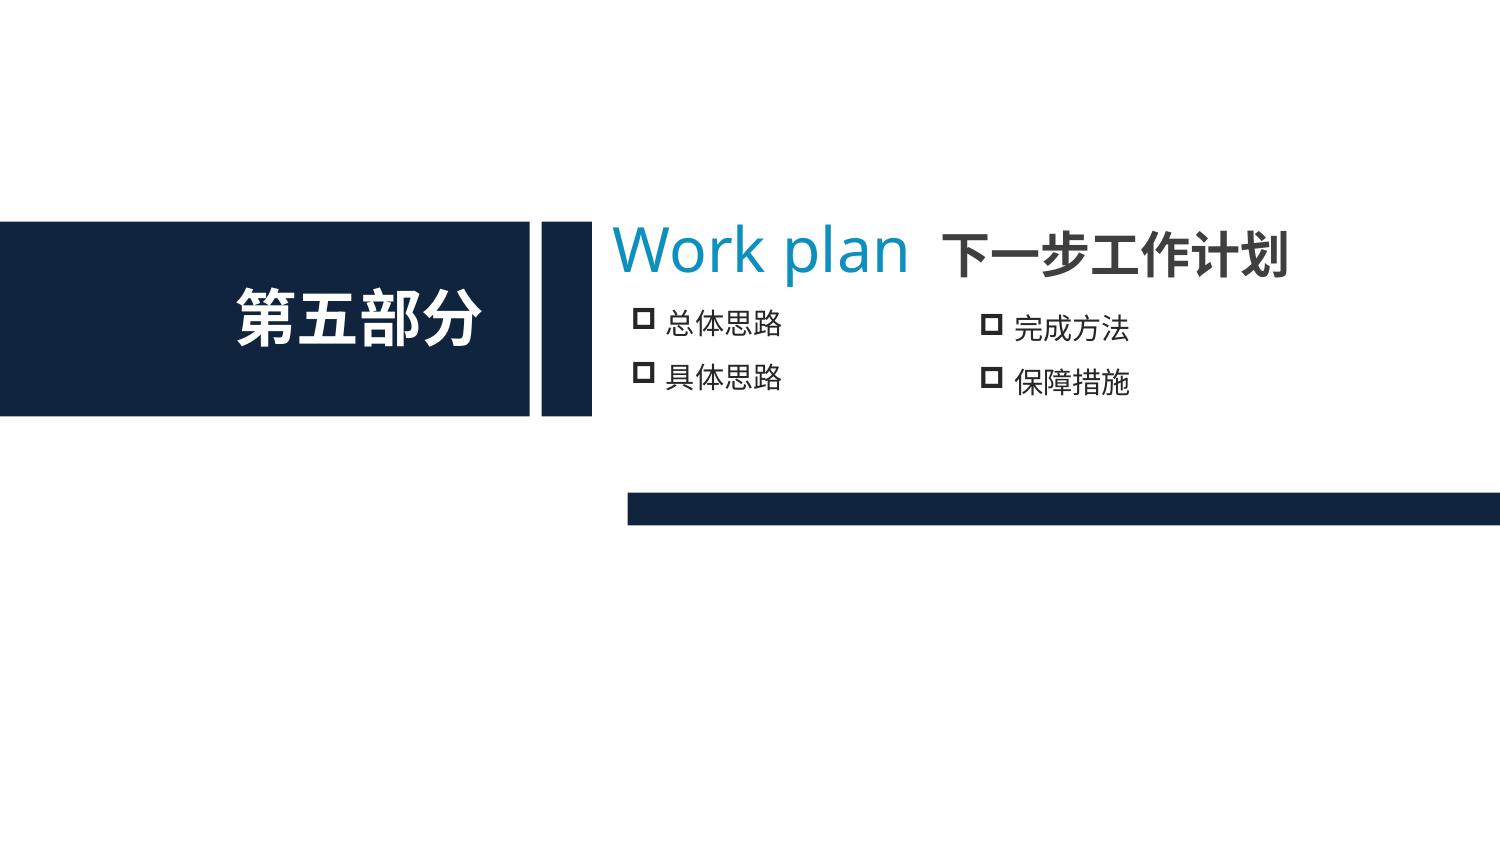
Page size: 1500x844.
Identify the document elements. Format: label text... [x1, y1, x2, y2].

text_box 保障措施 [967, 358, 1143, 405]
text_box [627, 492, 1500, 526]
text_box 第五部分 [223, 272, 496, 359]
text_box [618, 204, 1304, 292]
text_box 具体思路 [619, 353, 795, 400]
text_box 总体思路 [619, 299, 795, 346]
text_box [541, 221, 592, 417]
text_box 完成方法 [967, 305, 1143, 352]
text_box [0, 221, 530, 417]
